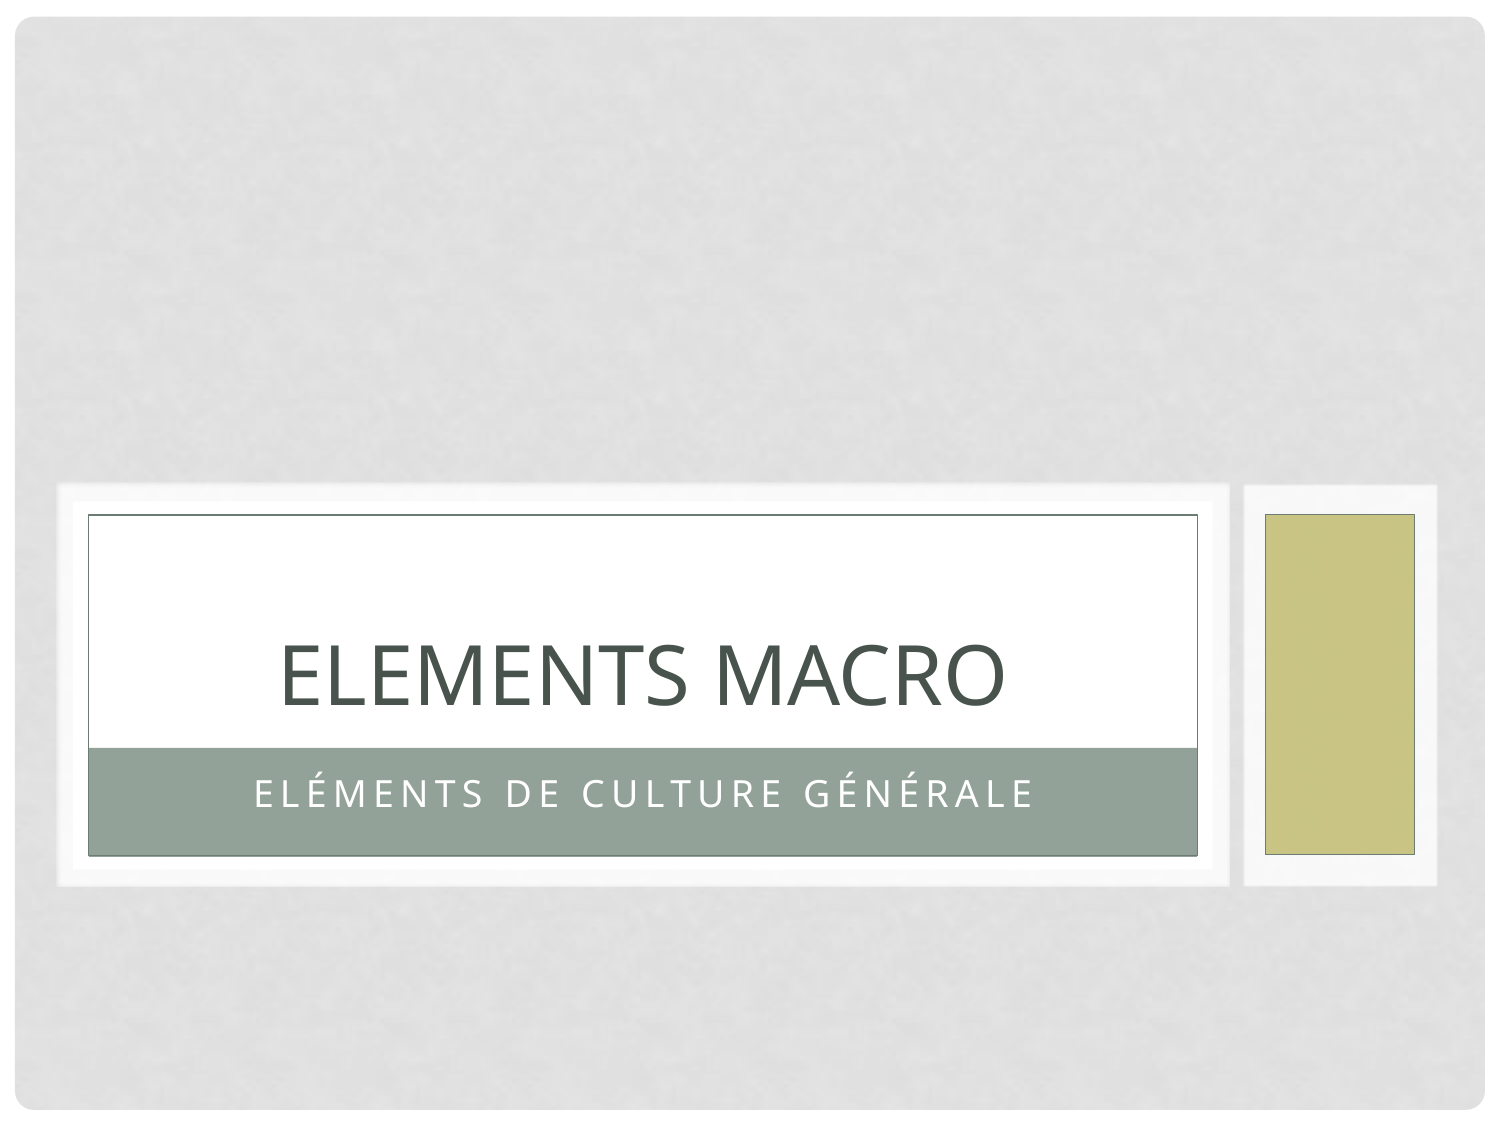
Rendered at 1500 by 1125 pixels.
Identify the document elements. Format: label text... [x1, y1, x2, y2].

subtitle Eléments de culture générale [105, 762, 1181, 838]
title ELEMENTS MACRO [99, 529, 1187, 730]
